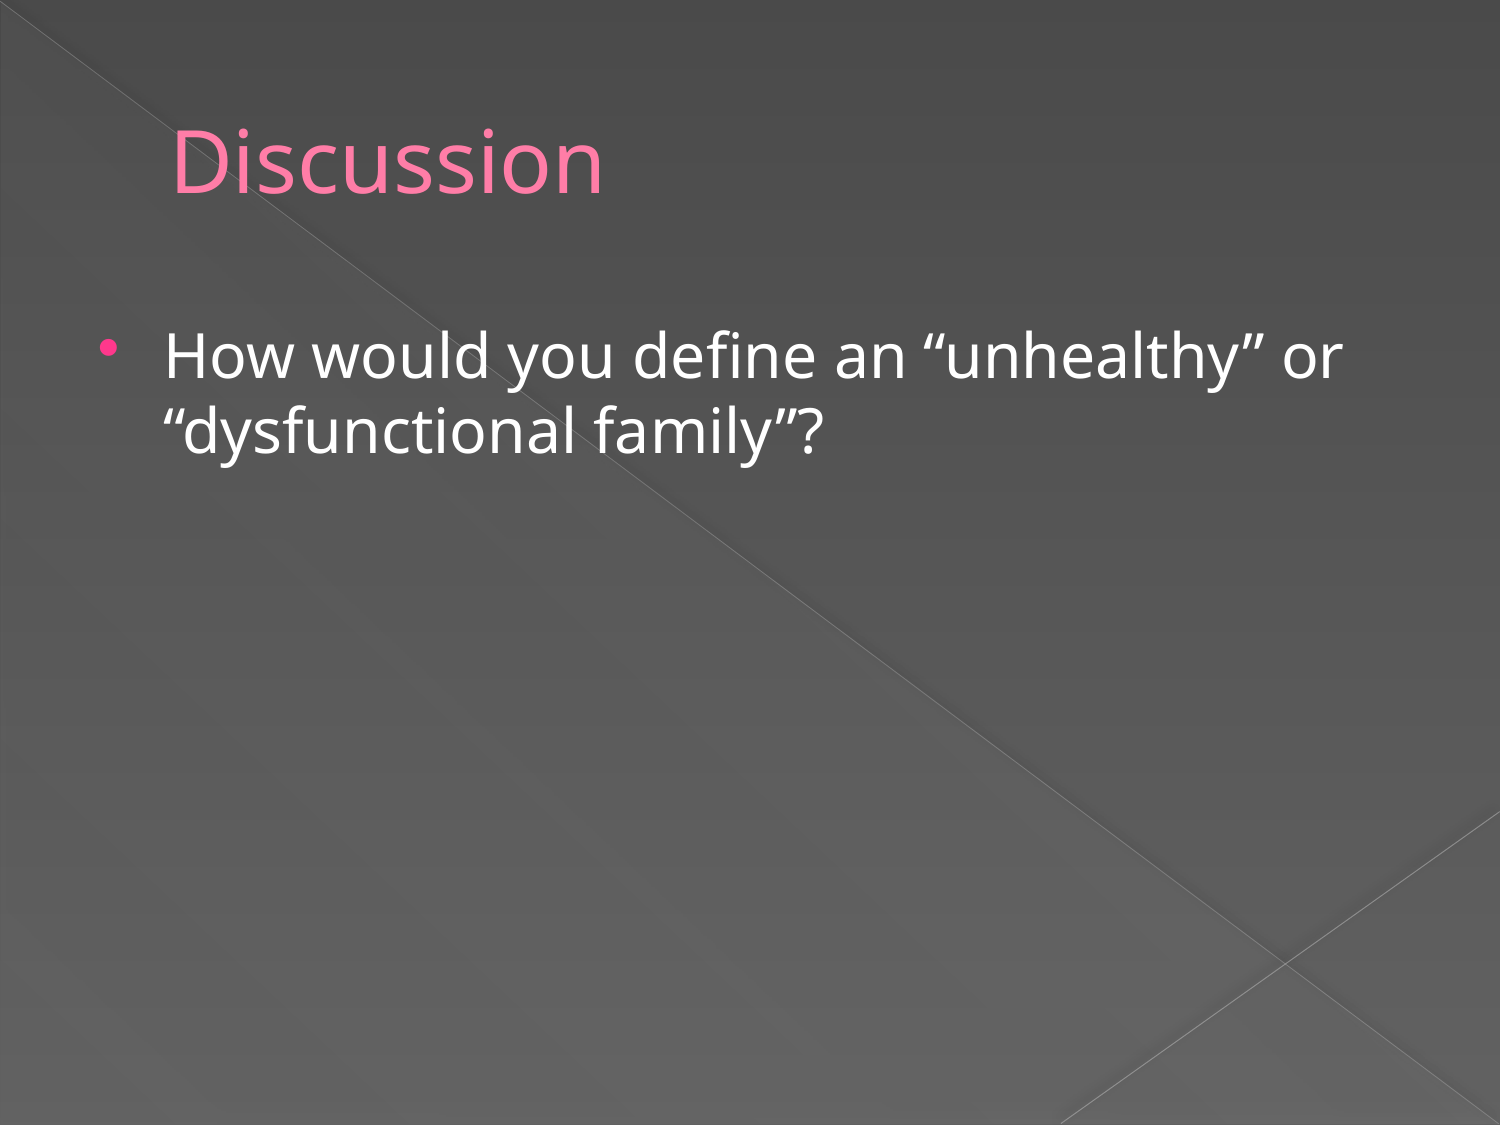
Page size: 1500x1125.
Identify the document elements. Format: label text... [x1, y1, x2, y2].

title Discussion [75, 43, 1425, 274]
list How would you define an “unhealthy” or “dysfunctional family”? [75, 308, 1425, 1059]
